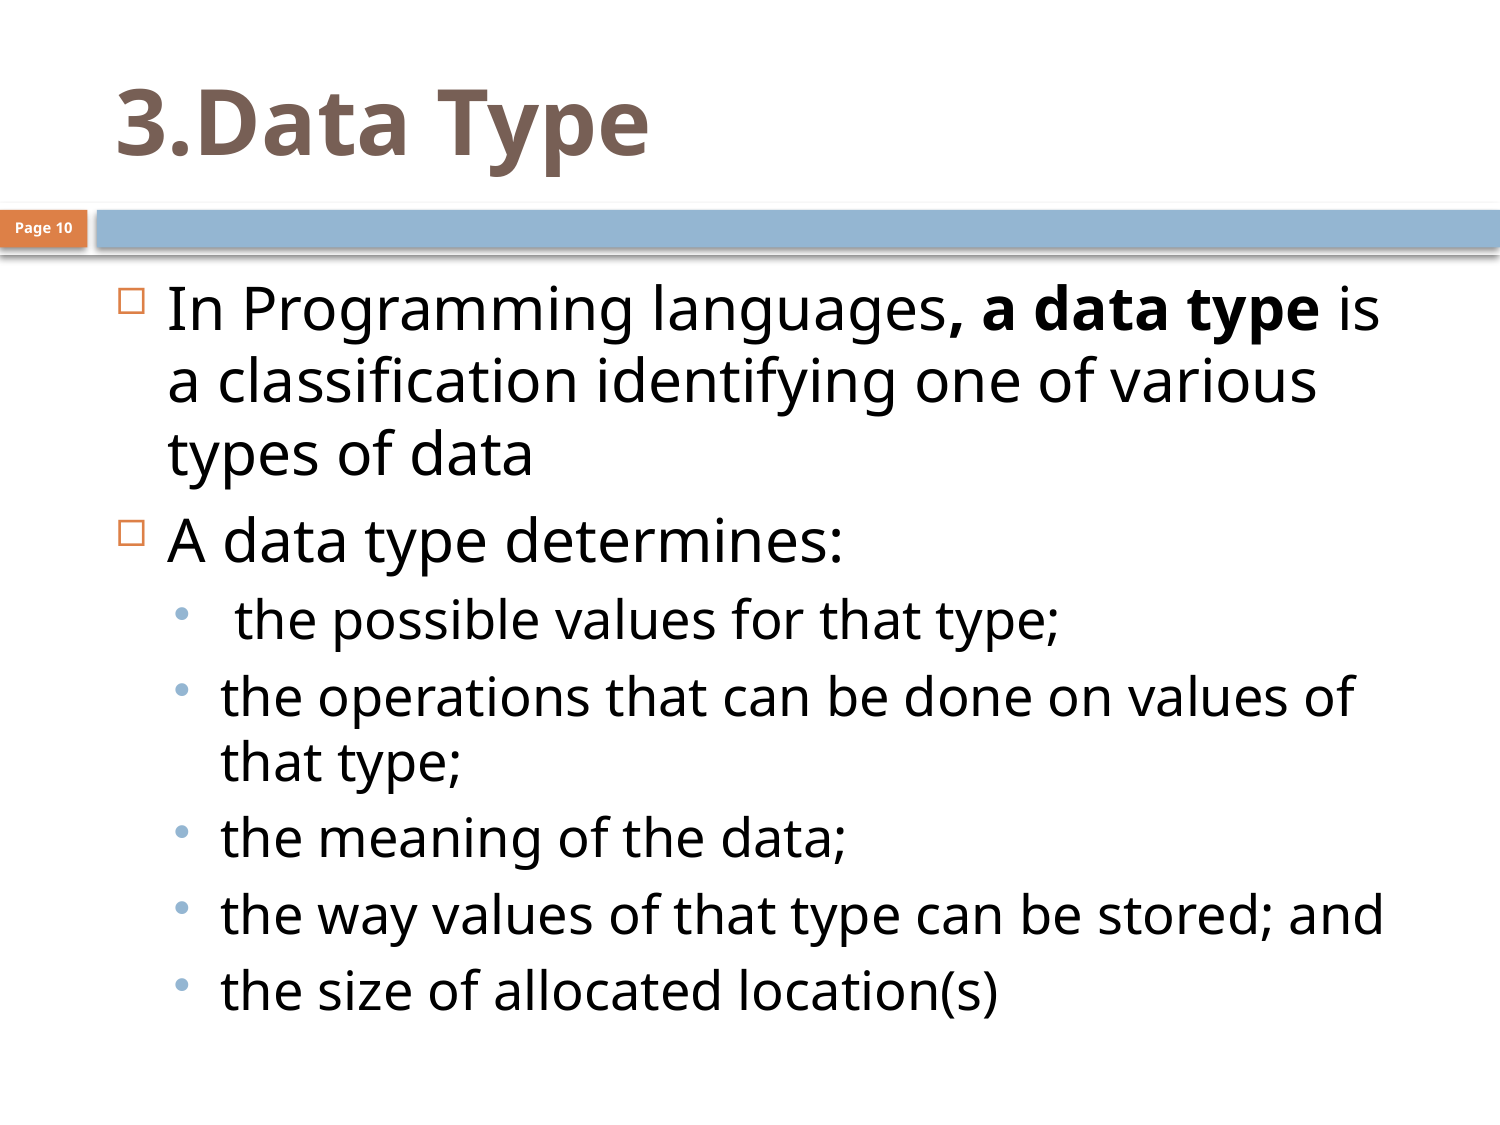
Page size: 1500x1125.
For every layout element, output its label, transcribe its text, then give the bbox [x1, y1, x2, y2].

title 3.Data Type [100, 37, 1439, 201]
list In Programming languages, a data type is a classification identifying one of various types of data A data type determines: the possible values for that type; the operations that can be done on values of that type; the meaning of the data; the way values of that type can be stored; and the size of allocated location(s) [100, 262, 1439, 1001]
slide_number Page 10 [0, 208, 88, 249]
